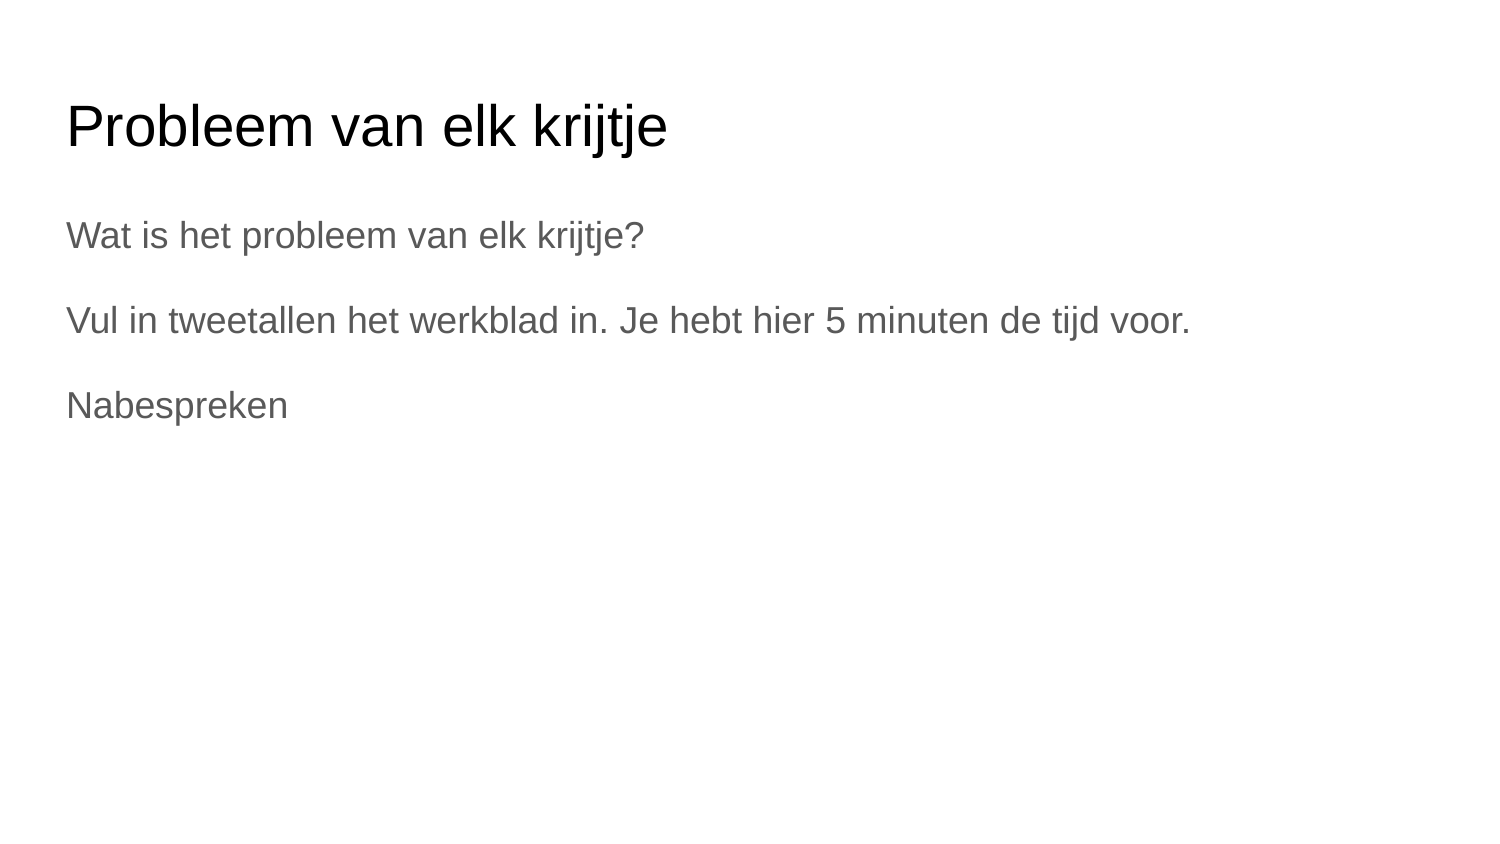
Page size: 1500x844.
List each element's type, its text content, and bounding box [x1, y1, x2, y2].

list Wat is het probleem van elk krijtje? Vul in tweetallen het werkblad in. Je hebt hier 5 minuten de tijd voor. Nabespreken [51, 189, 1449, 750]
title Probleem van elk krijtje [51, 72, 1449, 167]
